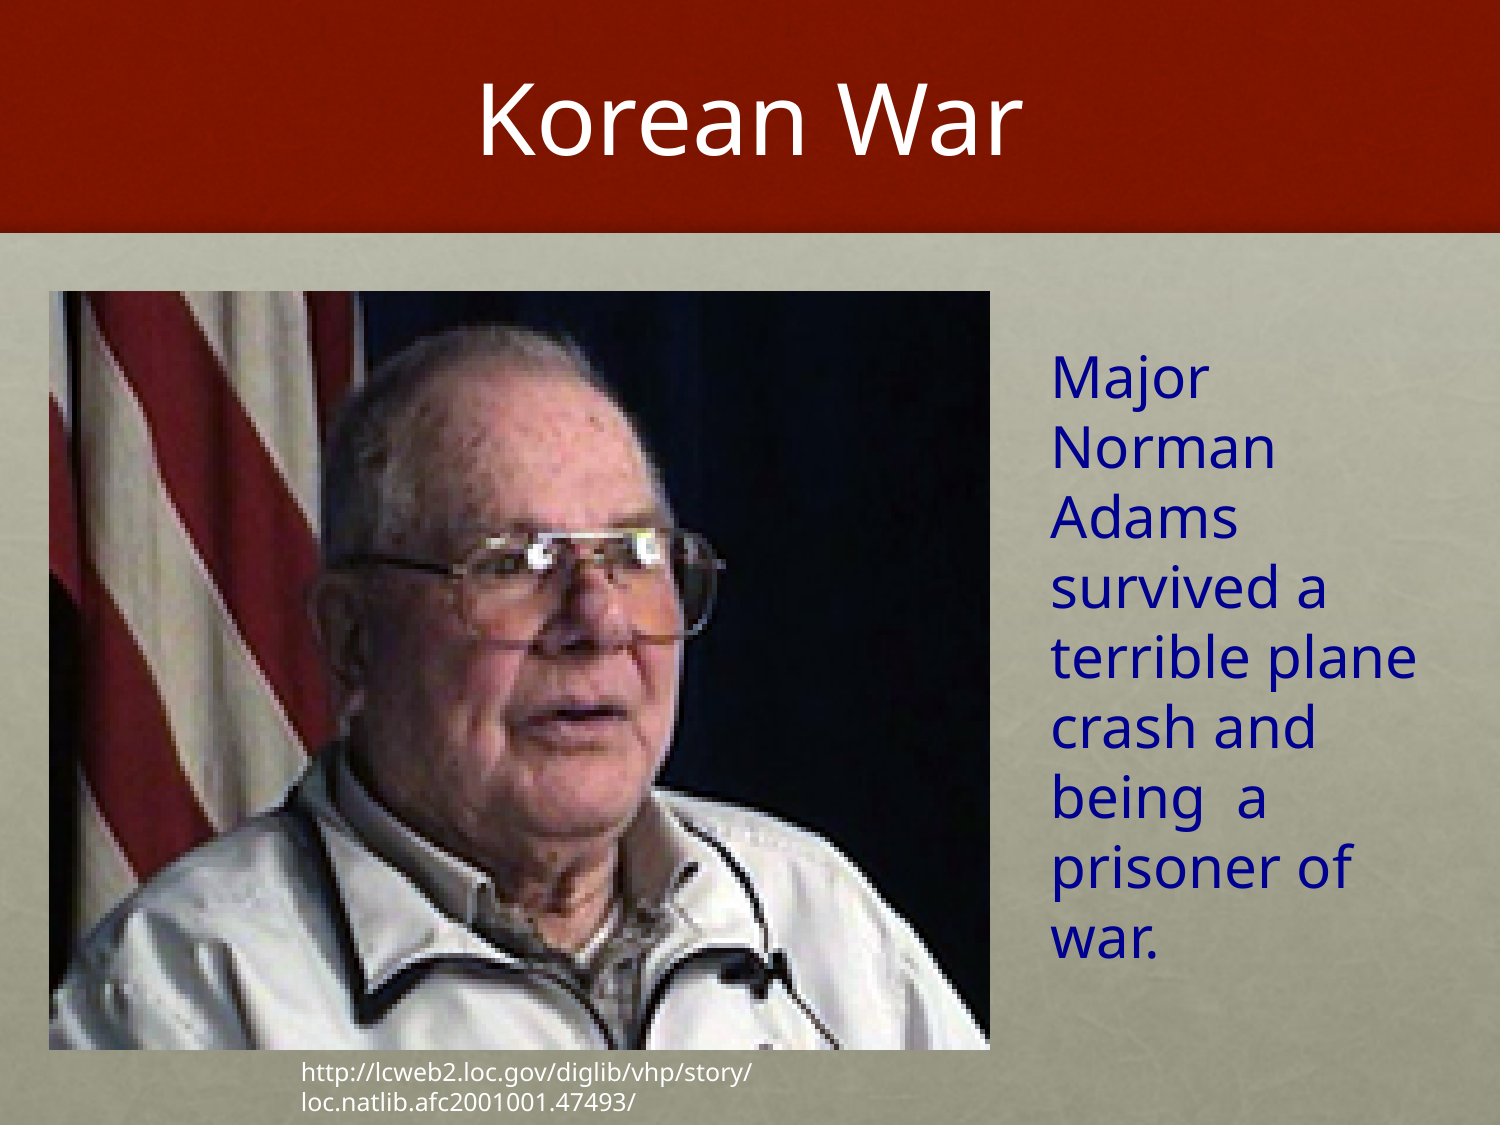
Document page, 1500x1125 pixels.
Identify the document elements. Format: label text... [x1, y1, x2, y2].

title Korean War [127, 10, 1372, 221]
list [0, 291, 1142, 1050]
picture [0, 214, 1500, 1125]
text_box Major Norman Adams survived a terrible plane crash and being a prisoner of war. [1191, 333, 1459, 978]
text_box http://lcweb2.loc.gov/diglib/vhp/story/loc.natlib.afc2001001.47493/ [286, 1089, 1037, 1124]
